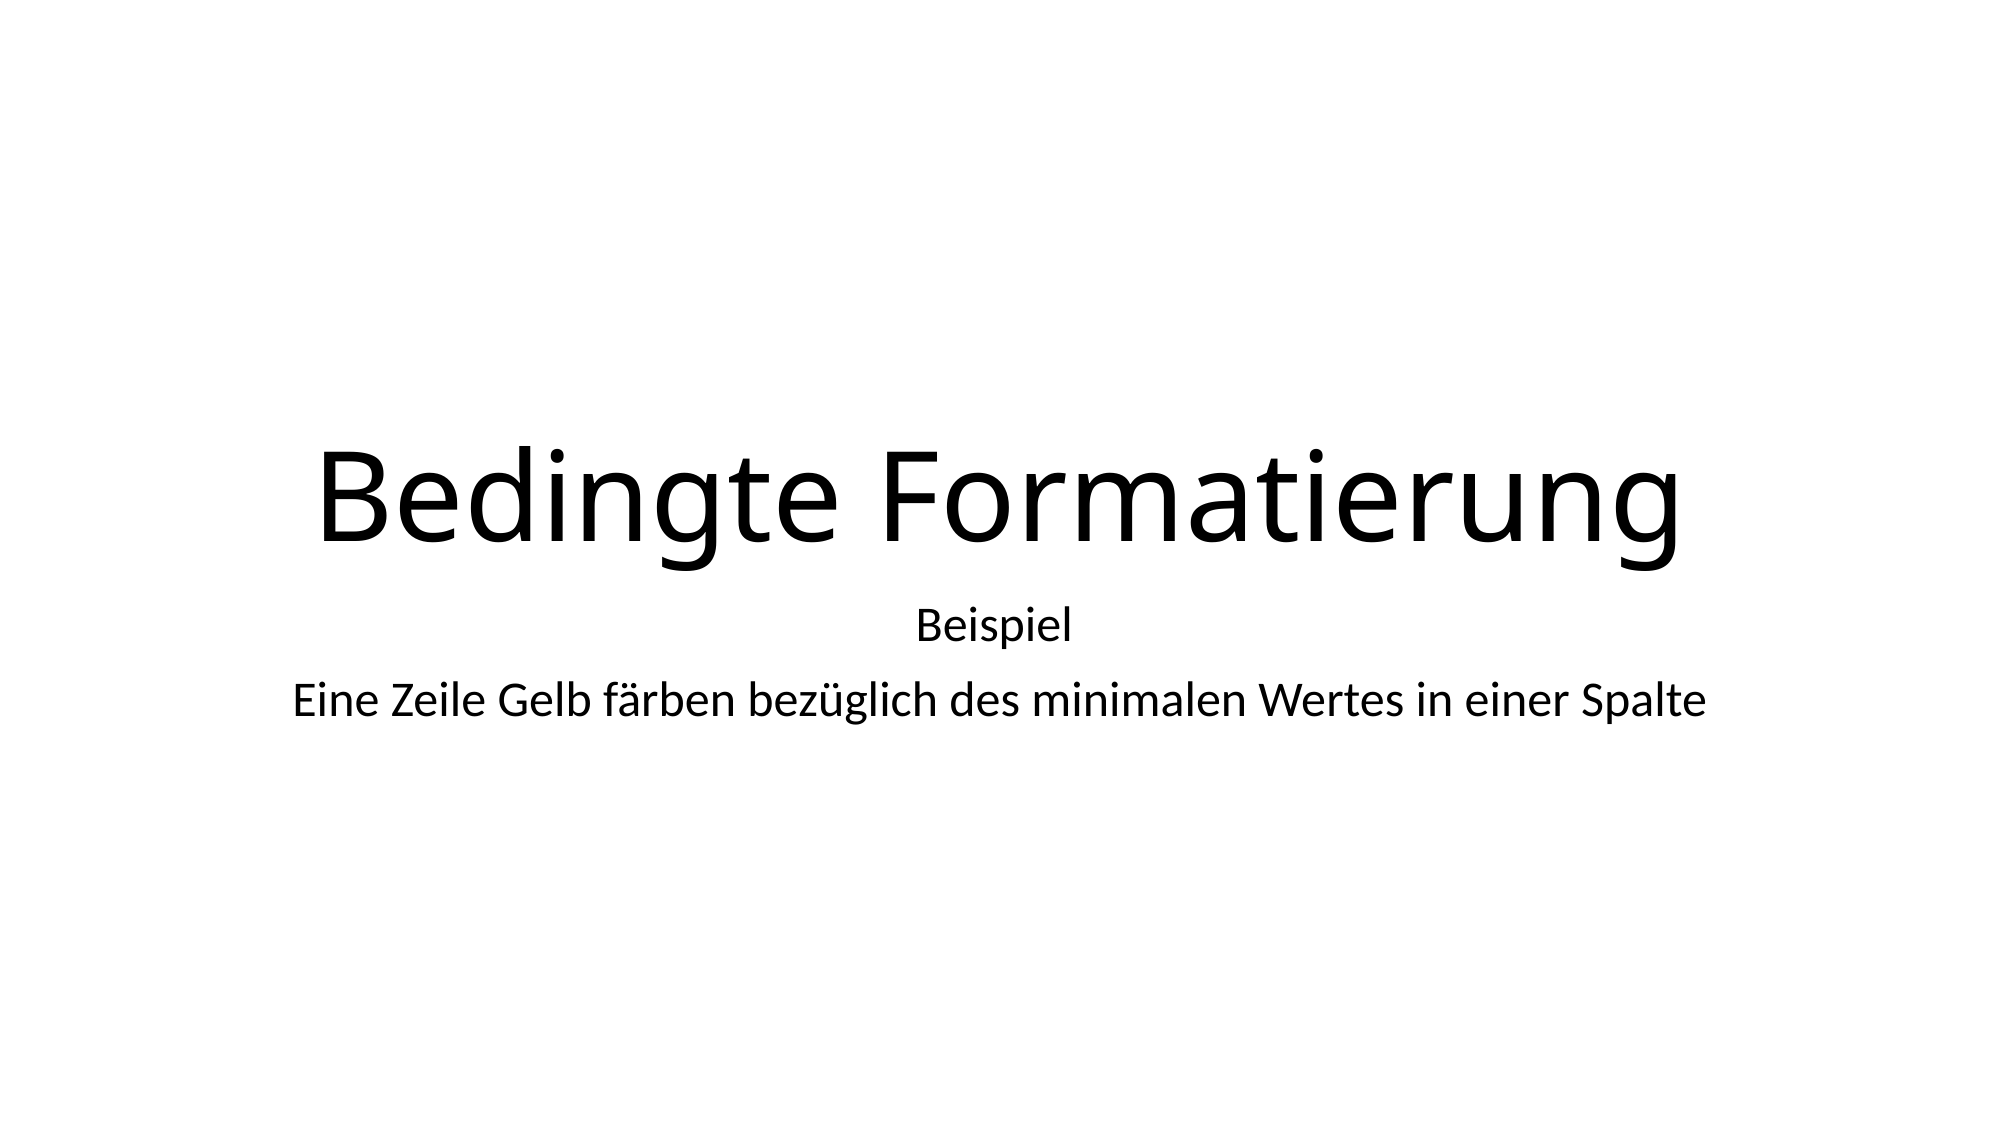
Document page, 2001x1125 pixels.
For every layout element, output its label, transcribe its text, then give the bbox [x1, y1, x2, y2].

title Bedingte Formatierung [249, 184, 1750, 576]
subtitle Beispiel Eine Zeile Gelb färben bezüglich des minimalen Wertes in einer Spalte [249, 590, 1750, 863]
